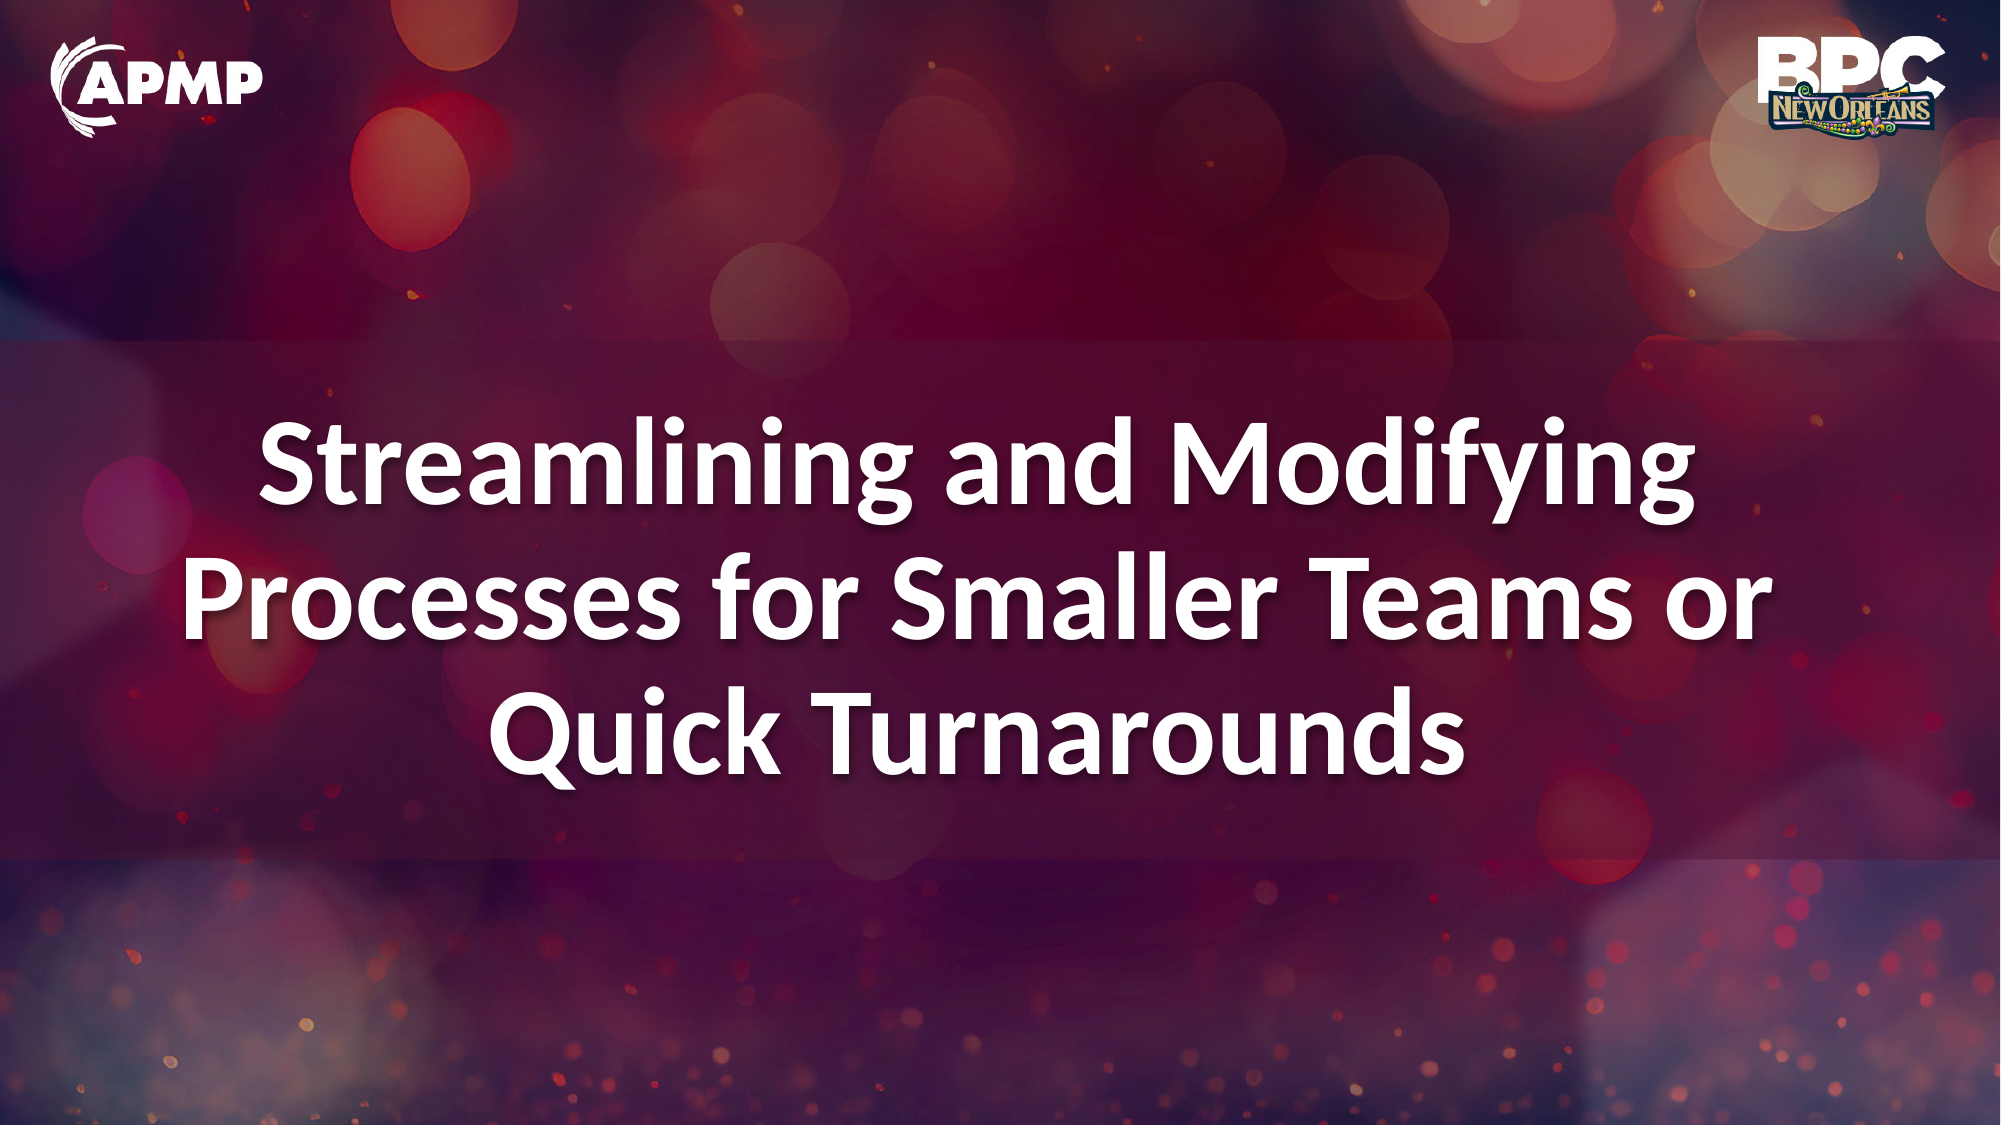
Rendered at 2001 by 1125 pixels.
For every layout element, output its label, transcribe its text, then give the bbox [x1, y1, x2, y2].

picture [0, 0, 2001, 1125]
title Streamlining and Modifying Processes for Smaller Teams or Quick Turnarounds [45, 417, 1910, 810]
text_box [0, 340, 2000, 860]
